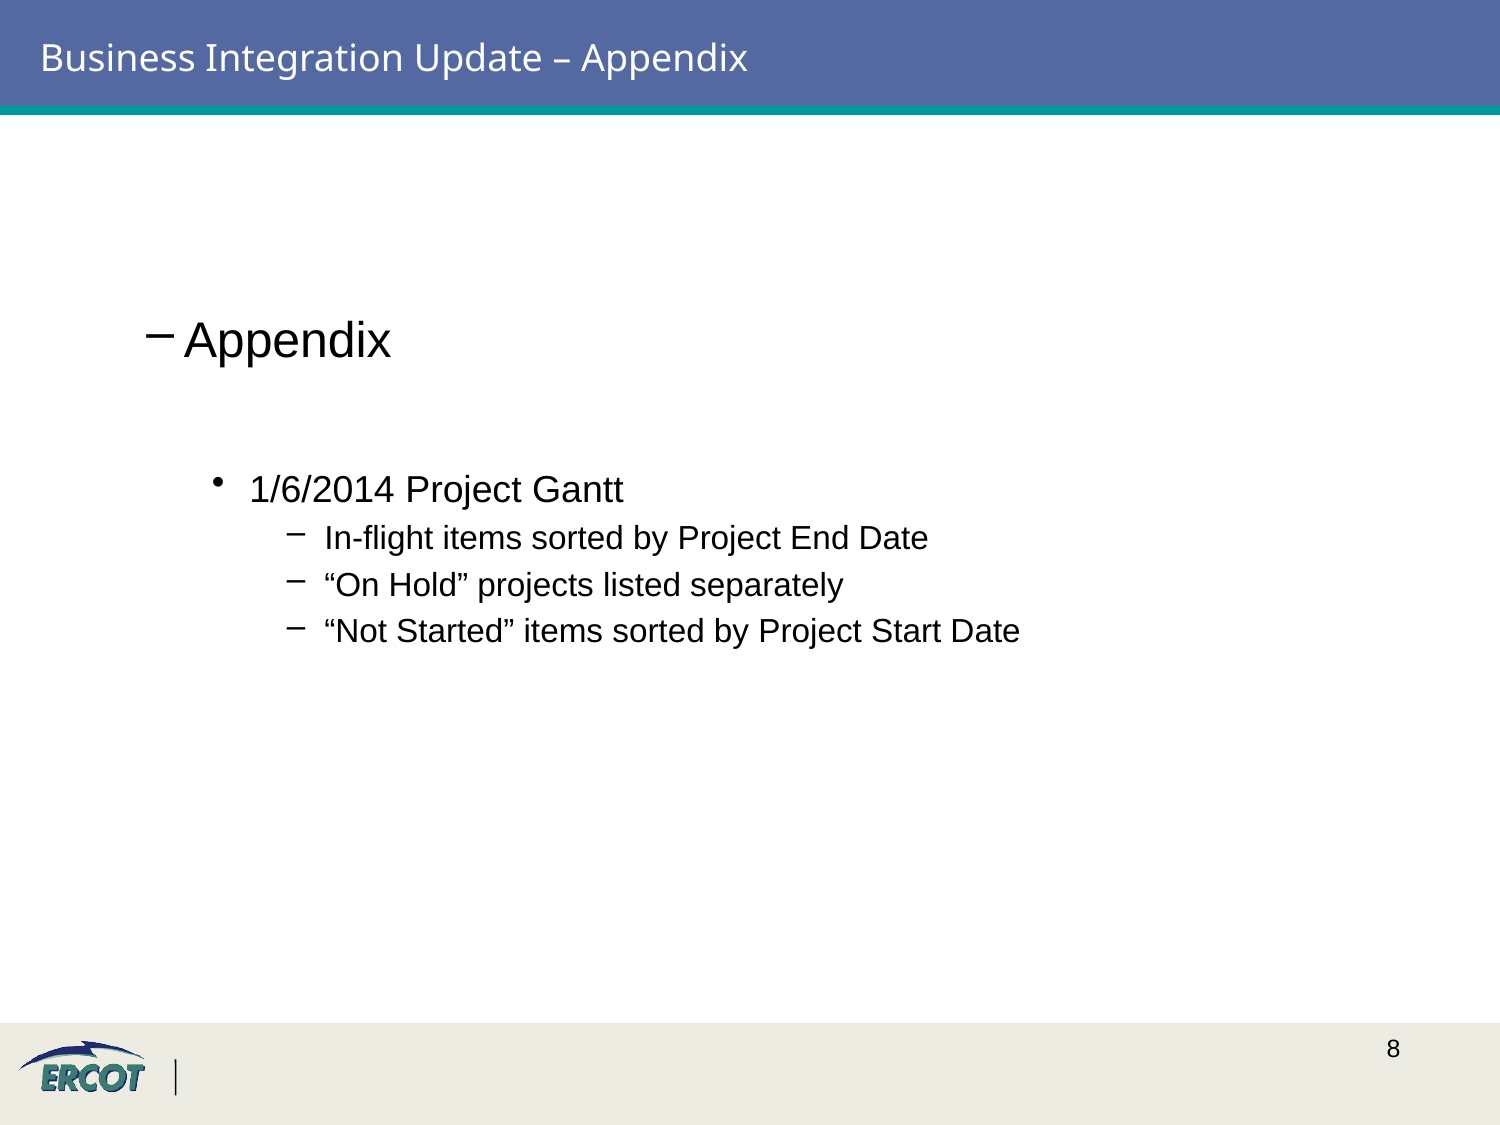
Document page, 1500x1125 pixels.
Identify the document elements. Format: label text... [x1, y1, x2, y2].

list Appendix 1/6/2014 Project Gantt In-flight items sorted by Project End Date “On Hold” projects listed separately “Not Started” items sorted by Project Start Date [75, 299, 1425, 813]
picture [10, 1031, 151, 1111]
title Business Integration Update – Appendix [24, 0, 1013, 113]
